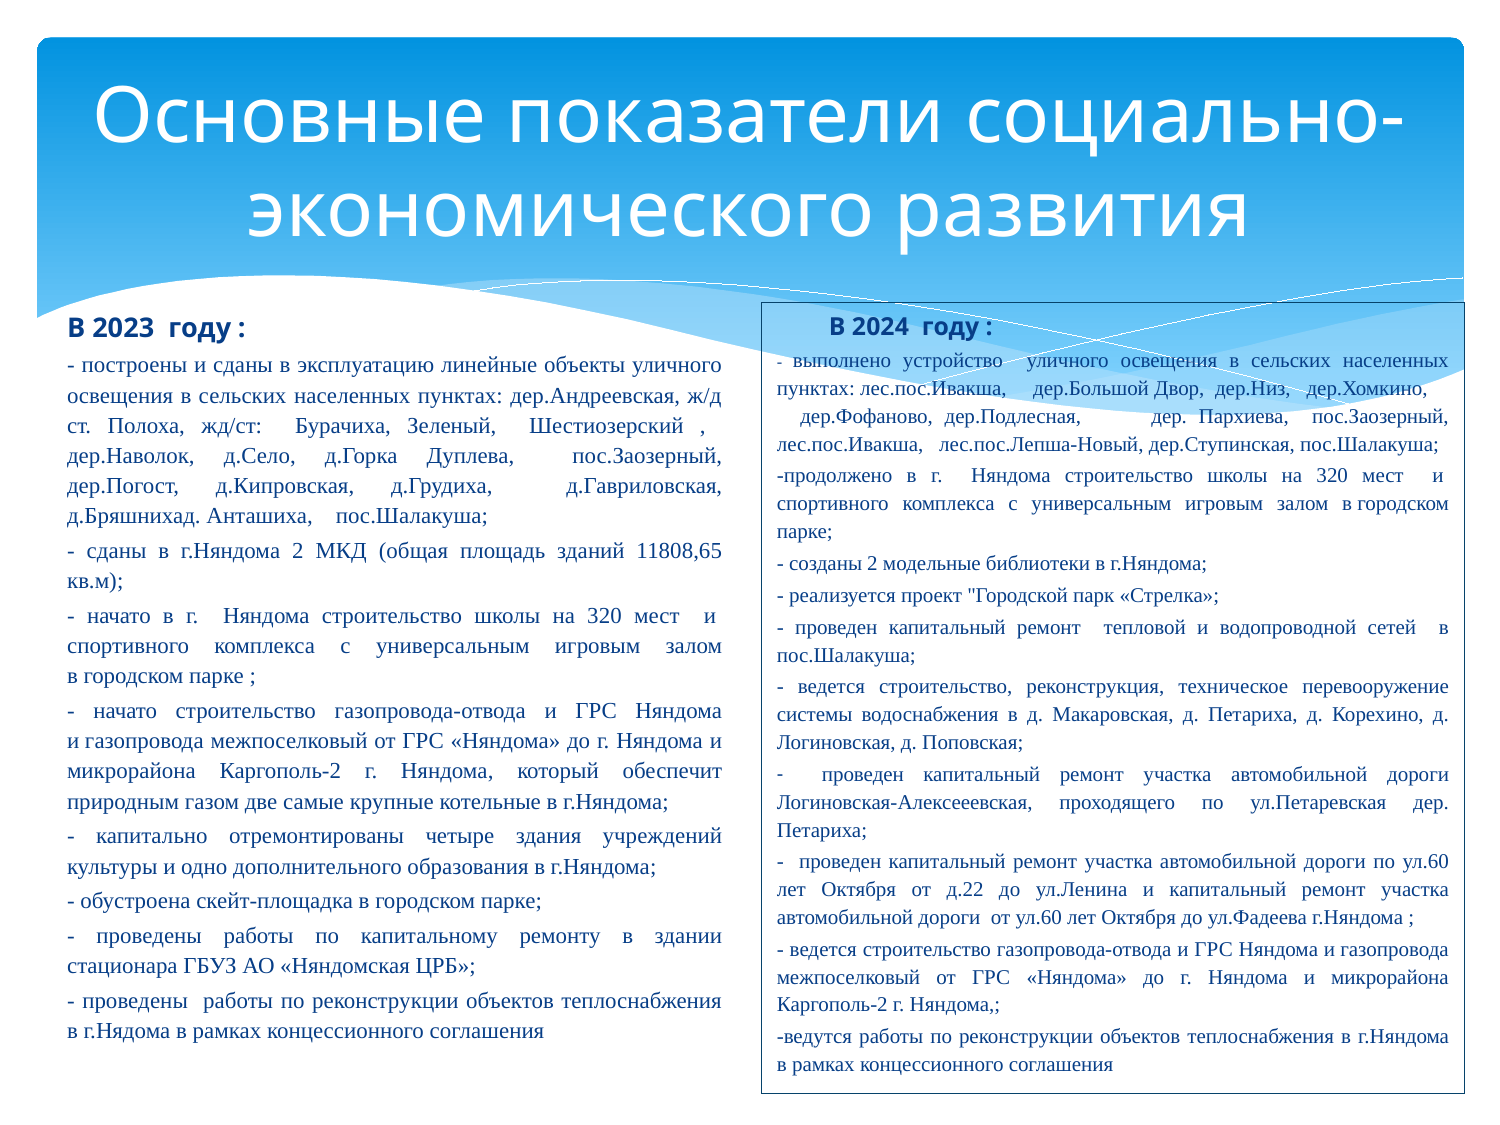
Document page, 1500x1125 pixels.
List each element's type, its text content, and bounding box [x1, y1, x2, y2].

list В 2024 году : - выполнено устройство уличного освещения в сельских населенных пунктах: лес.пос.Ивакша, дер.Большой Двор, дер.Низ, дер.Хомкино, дер.Фофаново, дер.Подлесная, дер. Пархиева, пос.Заозерный, лес.пос.Ивакша, лес.пос.Лепша-Новый, дер.Ступинская, пос.Шалакуша; -продолжено в г. Няндома строительство школы на 320 мест и спортивного комплекса с универсальным игровым залом в городском парке; - созданы 2 модельные библиотеки в г.Няндома; - реализуется проект "Городской парк «Стрелка»; - проведен капитальный ремонт тепловой и водопроводной сетей в пос.Шалакуша; - ведется строительство, реконструкция, техническое перевооружение системы водоснабжения в д. Макаровская, д. Петариха, д. Корехино, д. Логиновская, д. Поповская; - проведен капитальный ремонт участка автомобильной дороги Логиновская-Алексееевская, проходящего по ул.Петаревская дер. Петариха; - проведен капитальный ремонт участка автомобильной дороги по ул.60 лет Октября от д.22 до ул.Ленина и капитальный ремонт участка автомобильной дороги от ул.60 лет Октября до ул.Фадеева г.Няндома ; - ведется строительство газопровода-отвода и ГРС Няндома и газопровода межпоселковый от ГРС «Няндома» до г. Няндома и микрорайона Каргополь-2 г. Няндома,; -ведутся работы по реконструкции объектов теплоснабжения в г.Няндома в рамках концессионного соглашения [761, 302, 1465, 1094]
title Основные показатели социально-экономического развития [75, 55, 1425, 261]
list В 2023 году : - построены и сданы в эксплуатацию линейные объекты уличного освещения в сельских населенных пунктах: дер.Андреевская, ж/д ст. Полоха, жд/ст: Бурачиха, Зеленый, Шестиозерский , дер.Наволок, д.Село, д.Горка Дуплева, пос.Заозерный, дер.Погост, д.Кипровская, д.Грудиха, д.Гавриловская, д.Бряшнихад. Анташиха, пос.Шалакуша; - сданы в г.Няндома 2 МКД (общая площадь зданий 11808,65 кв.м); - начато в г. Няндома строительство школы на 320 мест и спортивного комплекса с универсальным игровым залом в городском парке ; - начато строительство газопровода-отвода и ГРС Няндома и газопровода межпоселковый от ГРС «Няндома» до г. Няндома и микрорайона Каргополь-2 г. Няндома, который обеспечит природным газом две самые крупные котельные в г.Няндома; - капитально отремонтированы четыре здания учреждений культуры и одно дополнительного образования в г.Няндома; - обустроена скейт-площадка в городском парке; - проведены работы по капитальному ремонту в здании стационара ГБУЗ АО «Няндомская ЦРБ»; - проведены работы по реконструкции объектов теплоснабжения в г.Нядома в рамках концессионного соглашения [52, 302, 739, 1071]
